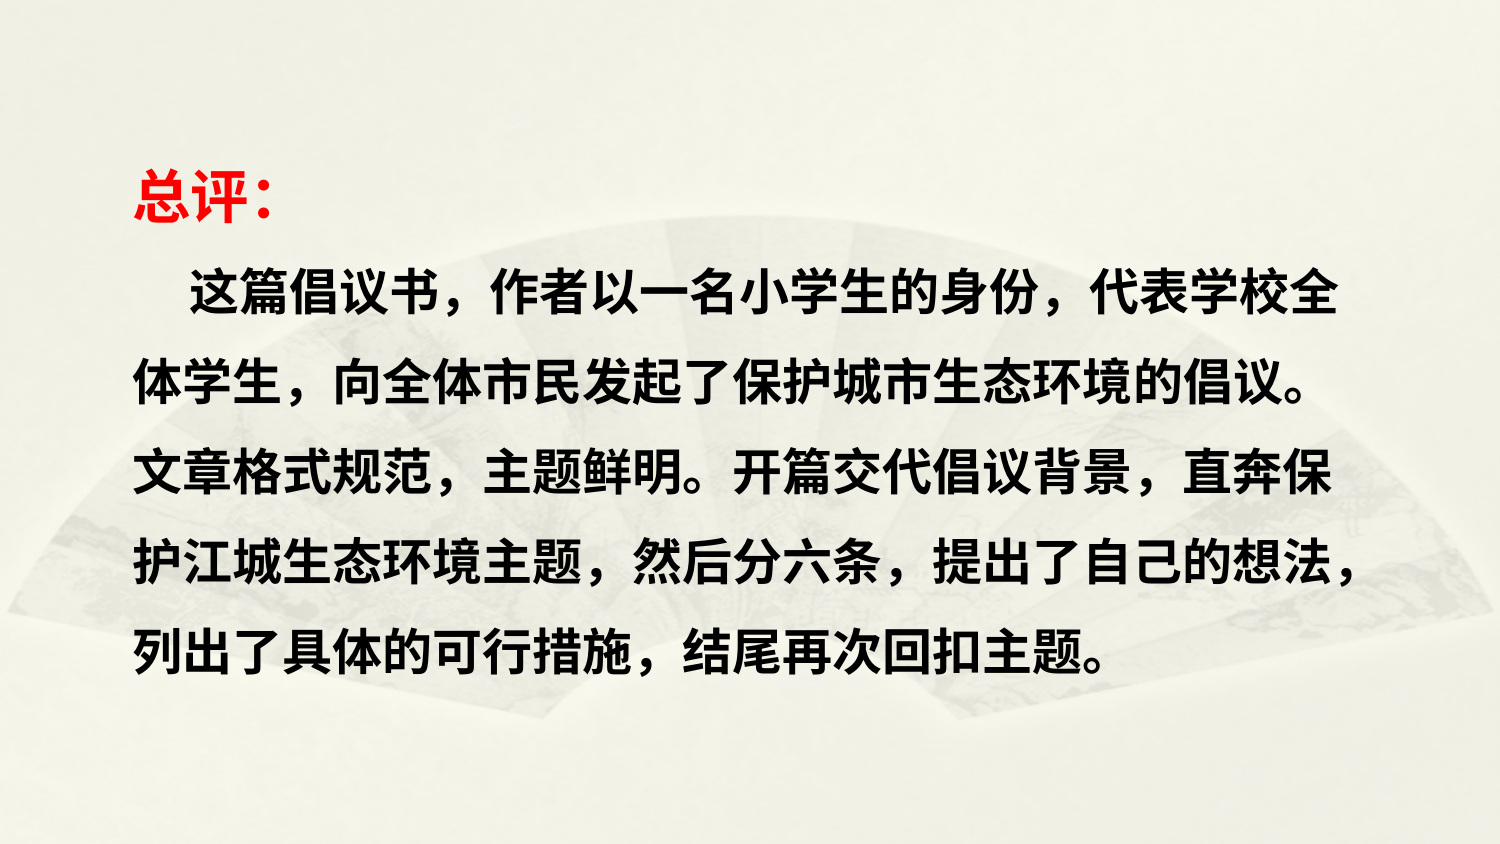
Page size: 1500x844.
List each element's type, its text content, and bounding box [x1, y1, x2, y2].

text_box 总评： 这篇倡议书，作者以一名小学生的身份，代表学校全体学生，向全体市民发起了保护城市生态环境的倡议。文章格式规范，主题鲜明。开篇交代倡议背景，直奔保护江城生态环境主题，然后分六条，提出了自己的想法，列出了具体的可行措施，结尾再次回扣主题。 [117, 117, 1382, 688]
